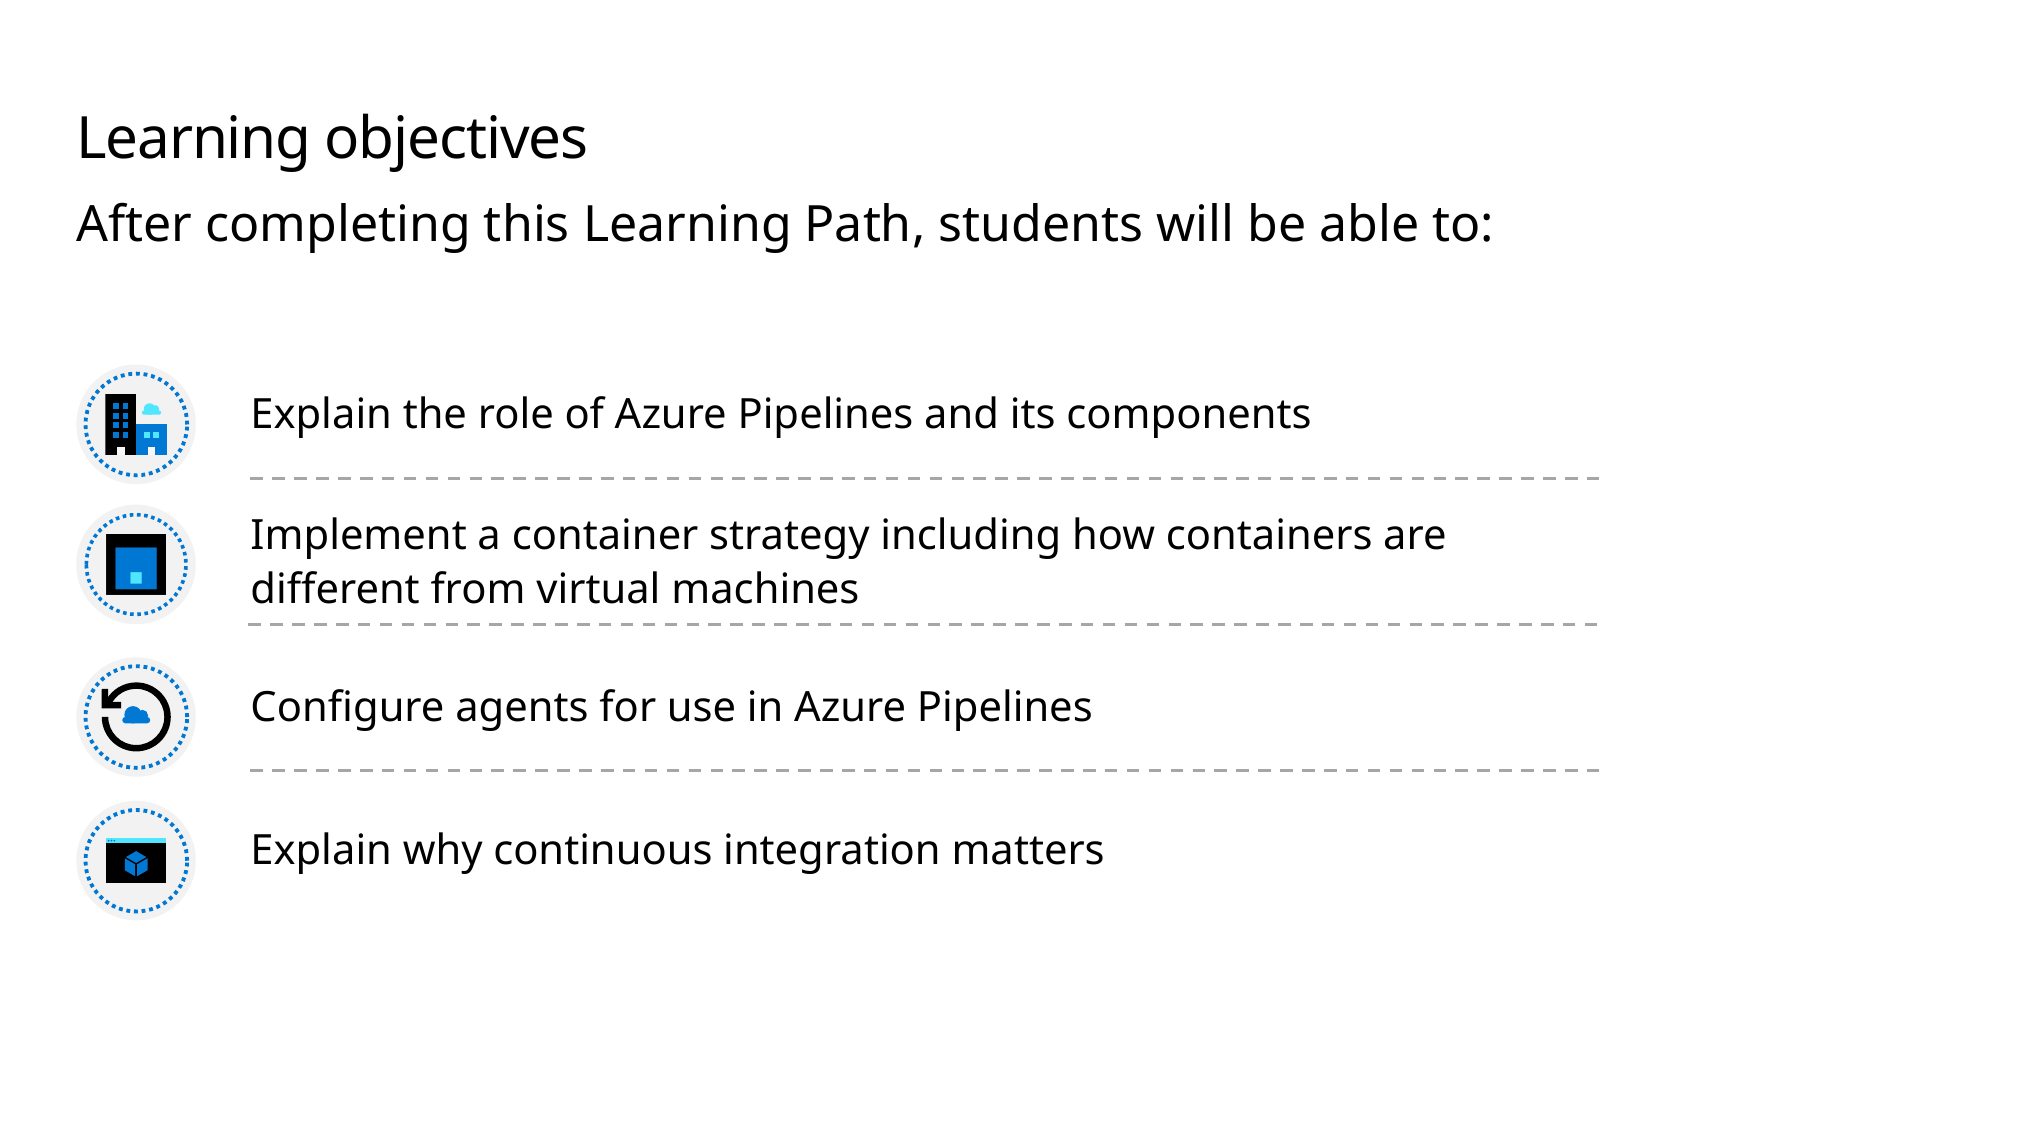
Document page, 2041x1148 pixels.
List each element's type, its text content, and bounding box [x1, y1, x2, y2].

text_box Configure agents for use in Azure Pipelines [250, 679, 1600, 730]
text_box Implement a container strategy including how containers are different from virtual machines [250, 504, 1597, 612]
title Learning objectives [76, 103, 1969, 172]
picture [75, 504, 196, 625]
text_box Explain the role of Azure Pipelines and its components [250, 386, 1600, 437]
text_box Explain why continuous integration matters [250, 822, 1600, 874]
text_box After completing this Learning Path, students will be able to: [76, 190, 1496, 252]
picture [76, 800, 196, 921]
picture [76, 364, 196, 485]
picture [76, 656, 196, 777]
